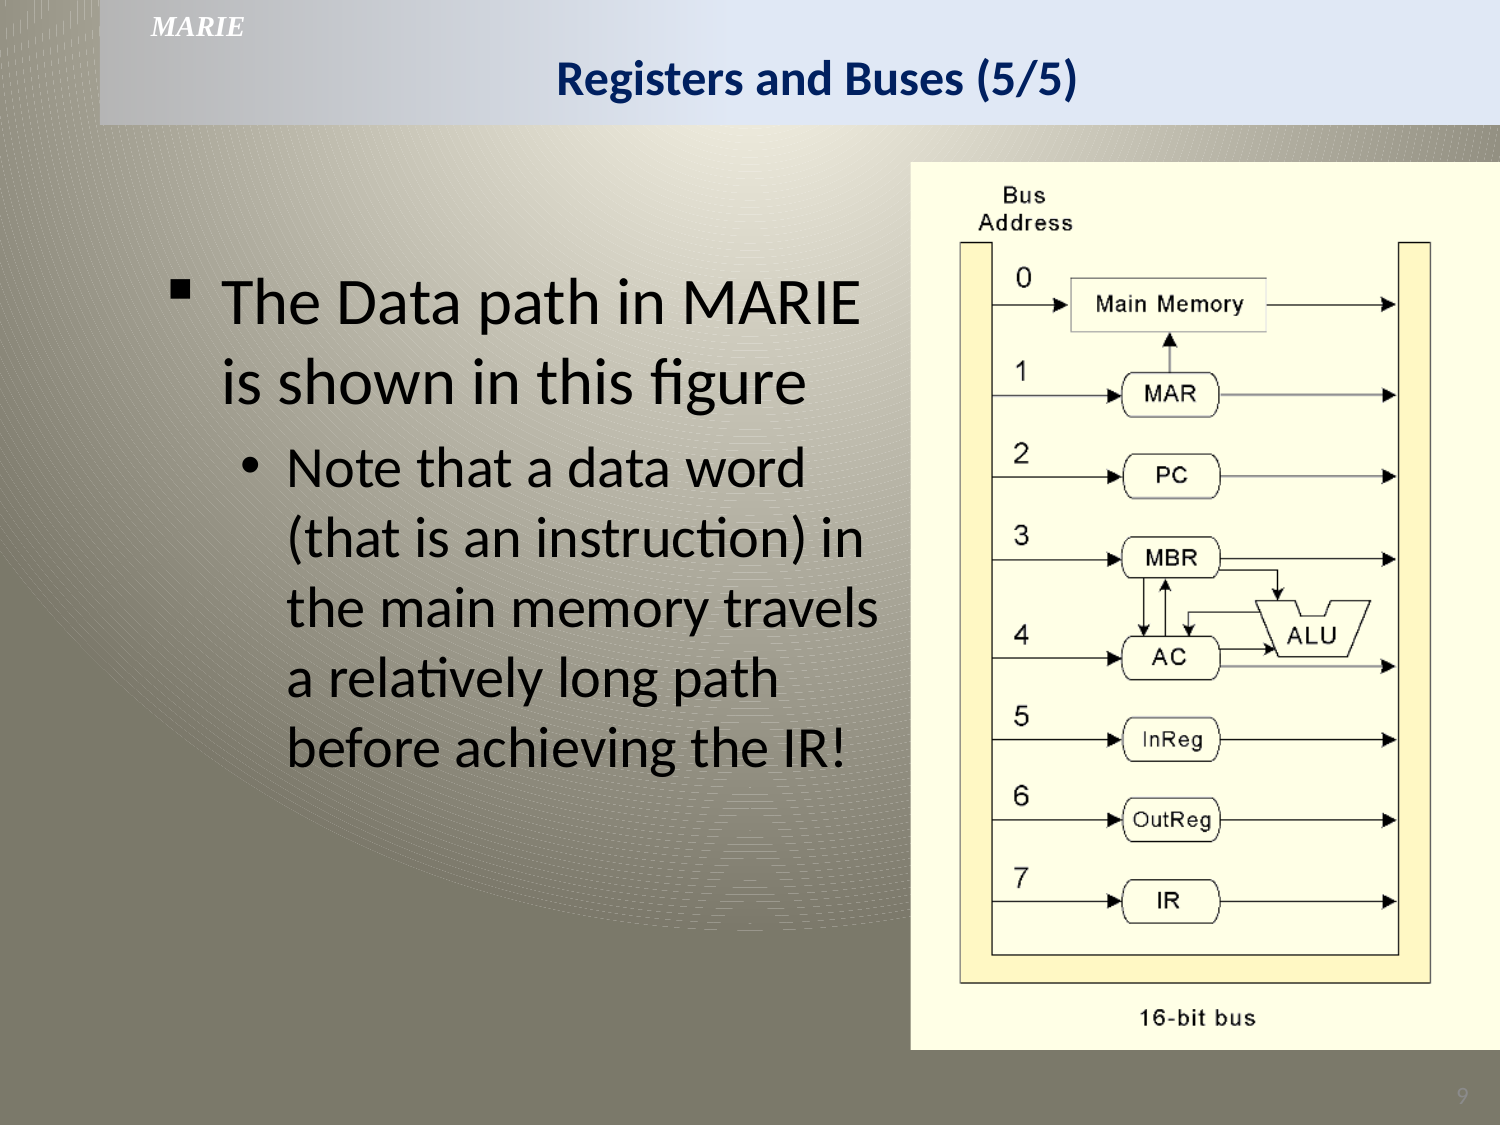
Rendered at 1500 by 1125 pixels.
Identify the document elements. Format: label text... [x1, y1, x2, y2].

list The Data path in MARIE is shown in this figure Note that a data word (that is an instruction) in the main memory travels a relatively long path before achieving the IR! [150, 249, 905, 993]
list MARIE [135, 0, 625, 50]
title Registers and Buses (5/5) [135, 37, 1500, 113]
picture [910, 162, 1500, 1051]
